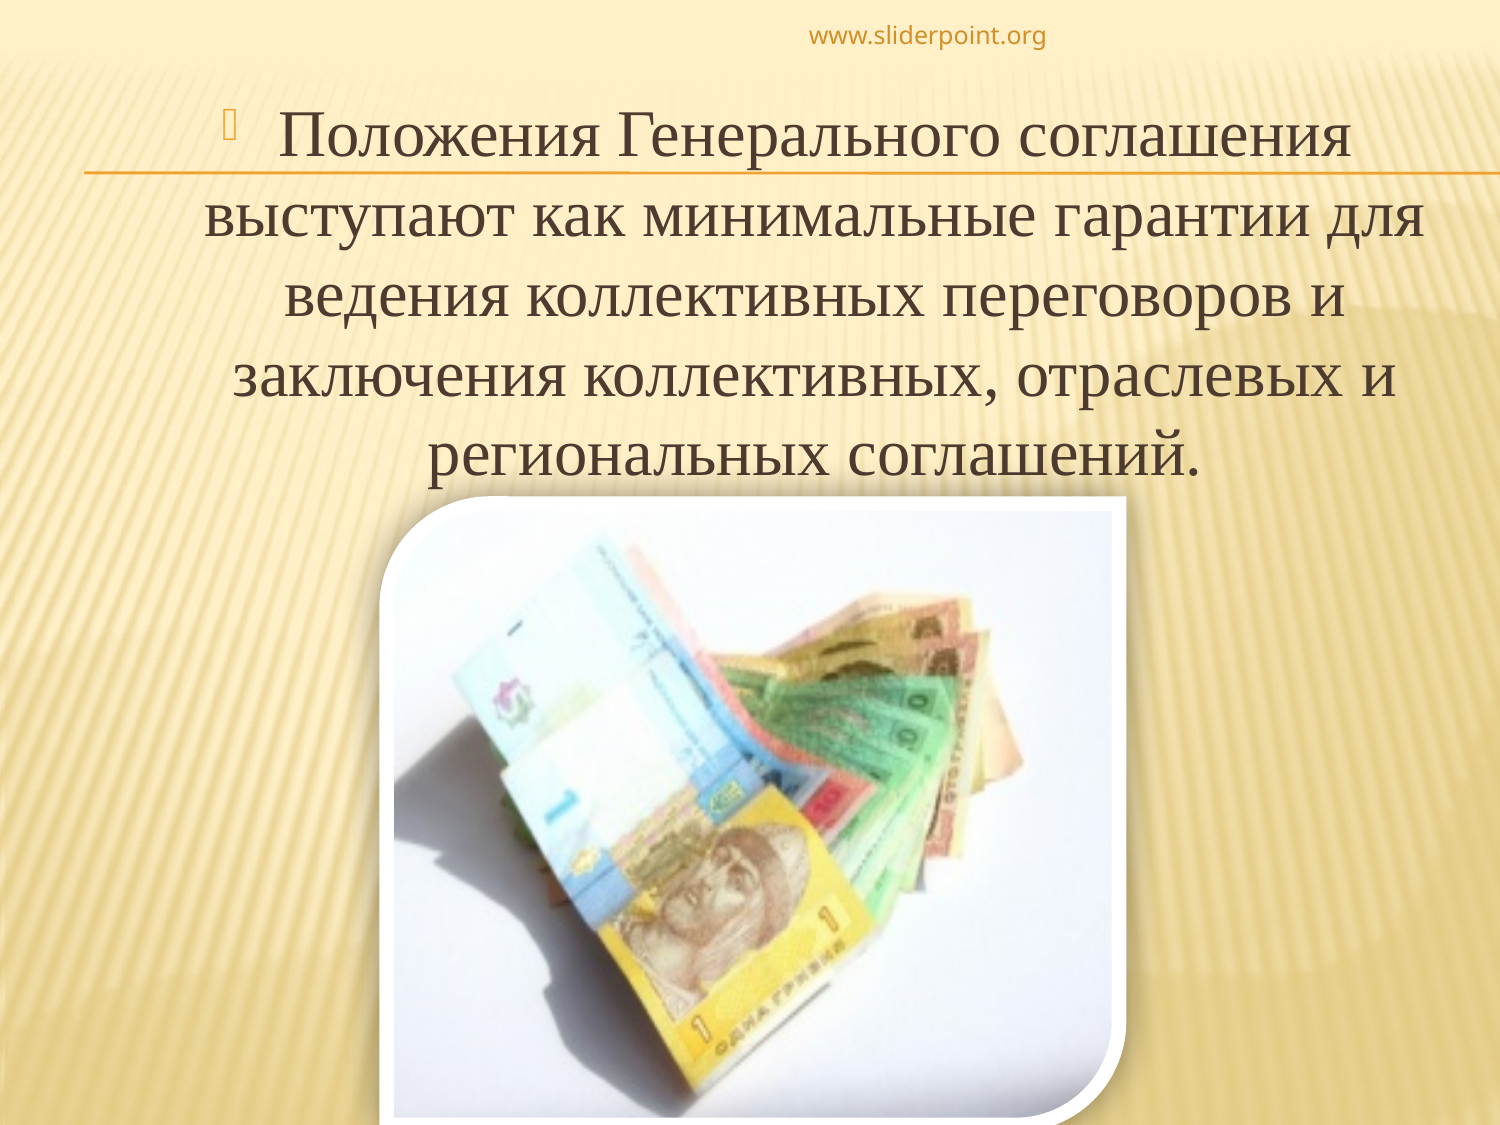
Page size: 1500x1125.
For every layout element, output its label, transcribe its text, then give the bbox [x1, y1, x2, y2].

picture [386, 503, 1120, 1125]
footer www.sliderpoint.org [587, 12, 1063, 60]
list Положения Генерального соглашения выступают как минимальные гарантии для ведения коллективных переговоров и заключения коллективных, отраслевых и региональных соглашений. [75, 82, 1500, 825]
